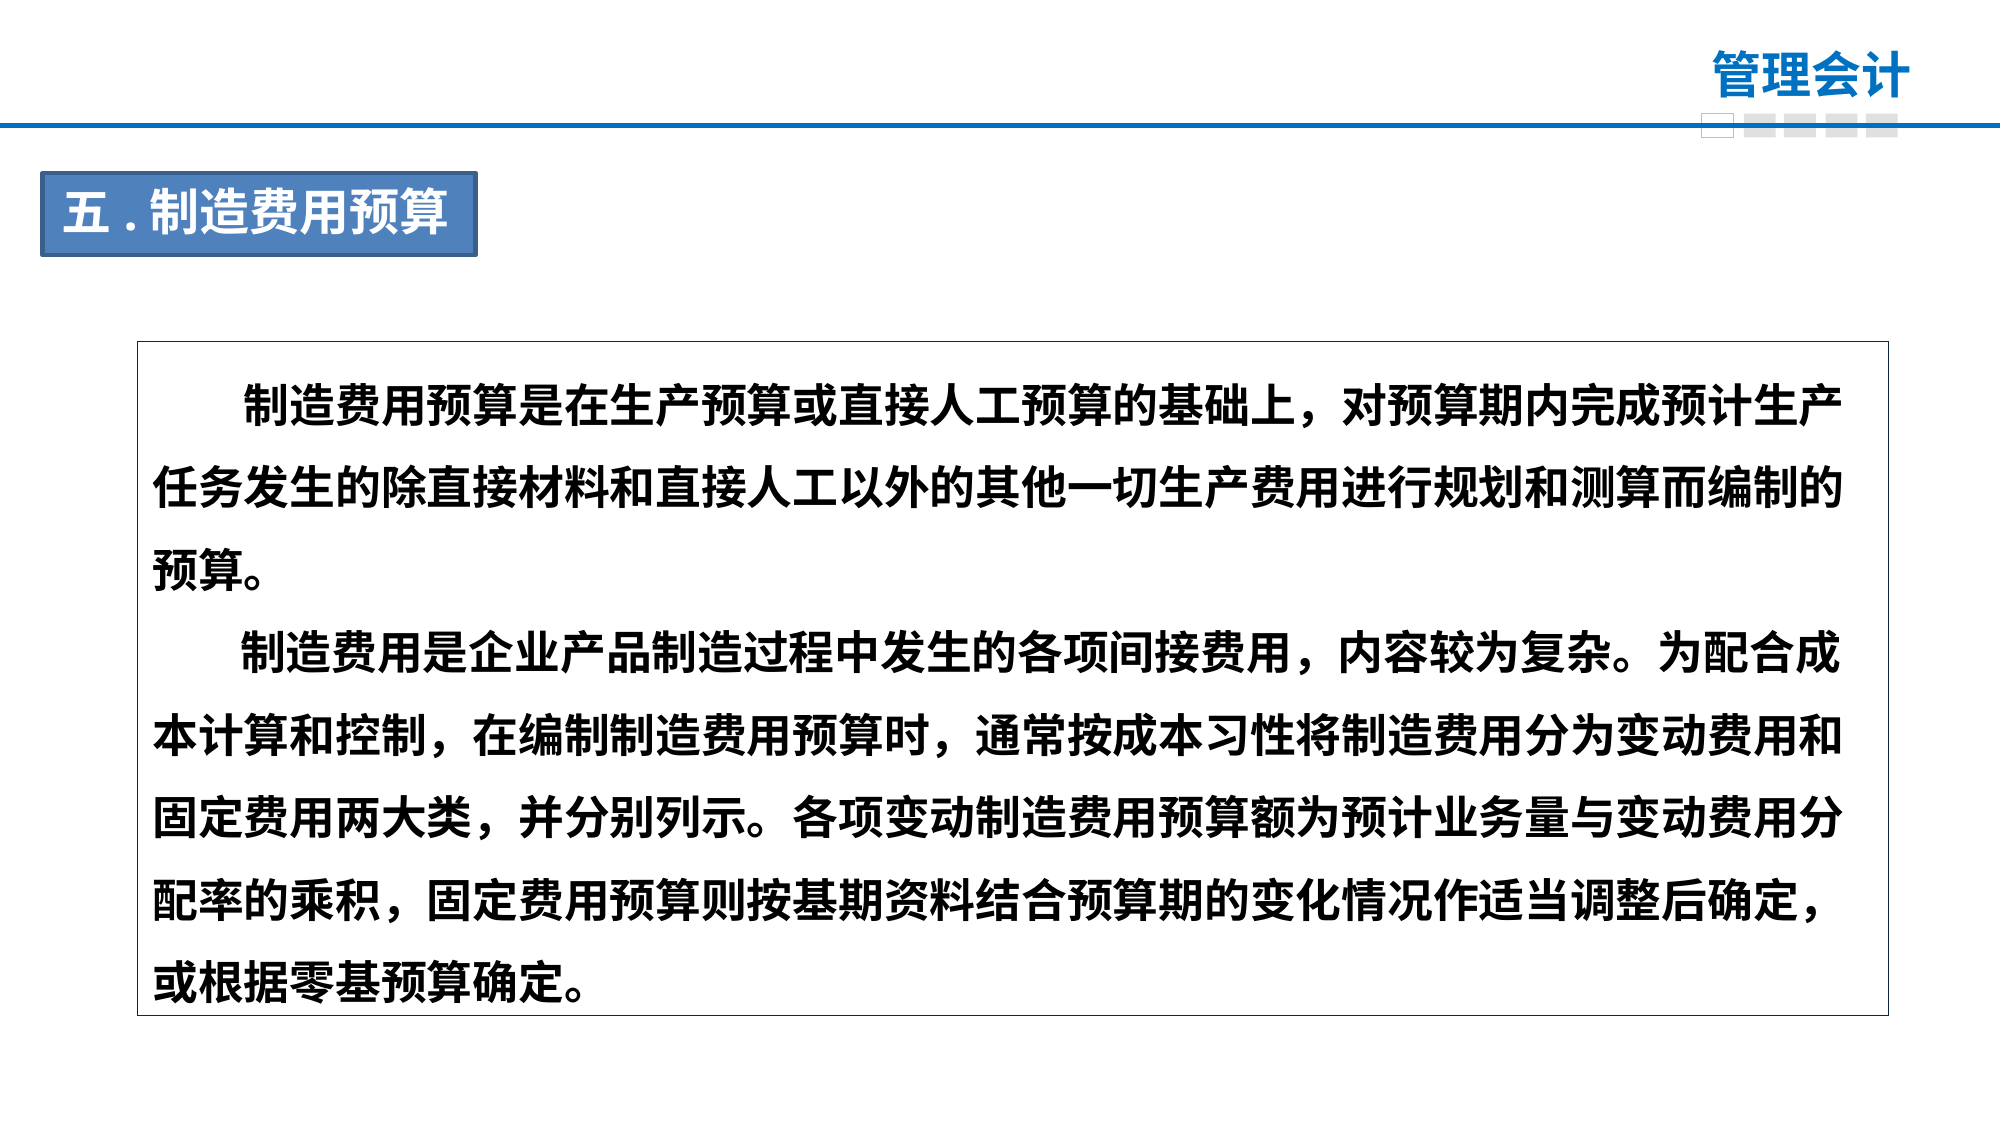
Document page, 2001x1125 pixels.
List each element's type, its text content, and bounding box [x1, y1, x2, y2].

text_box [42, 172, 476, 256]
text_box 制造费用预算是在生产预算或直接人工预算的基础上，对预算期内完成预计生产任务发生的除直接材料和直接人工以外的其他一切生产费用进行规划和测算而编制的预算。 制造费用是企业产品制造过程中发生的各项间接费用，内容较为复杂。为配合成本计算和控制，在编制制造费用预算时，通常按成本习性将制造费用分为变动费用和固定费用两大类，并分别列示。各项变动制造费用预算额为预计业务量与变动费用分配率的乘积，固定费用预算则按基期资料结合预算期的变化情况作适当调整后确定，或根据零基预算确定。 [137, 341, 1889, 1016]
